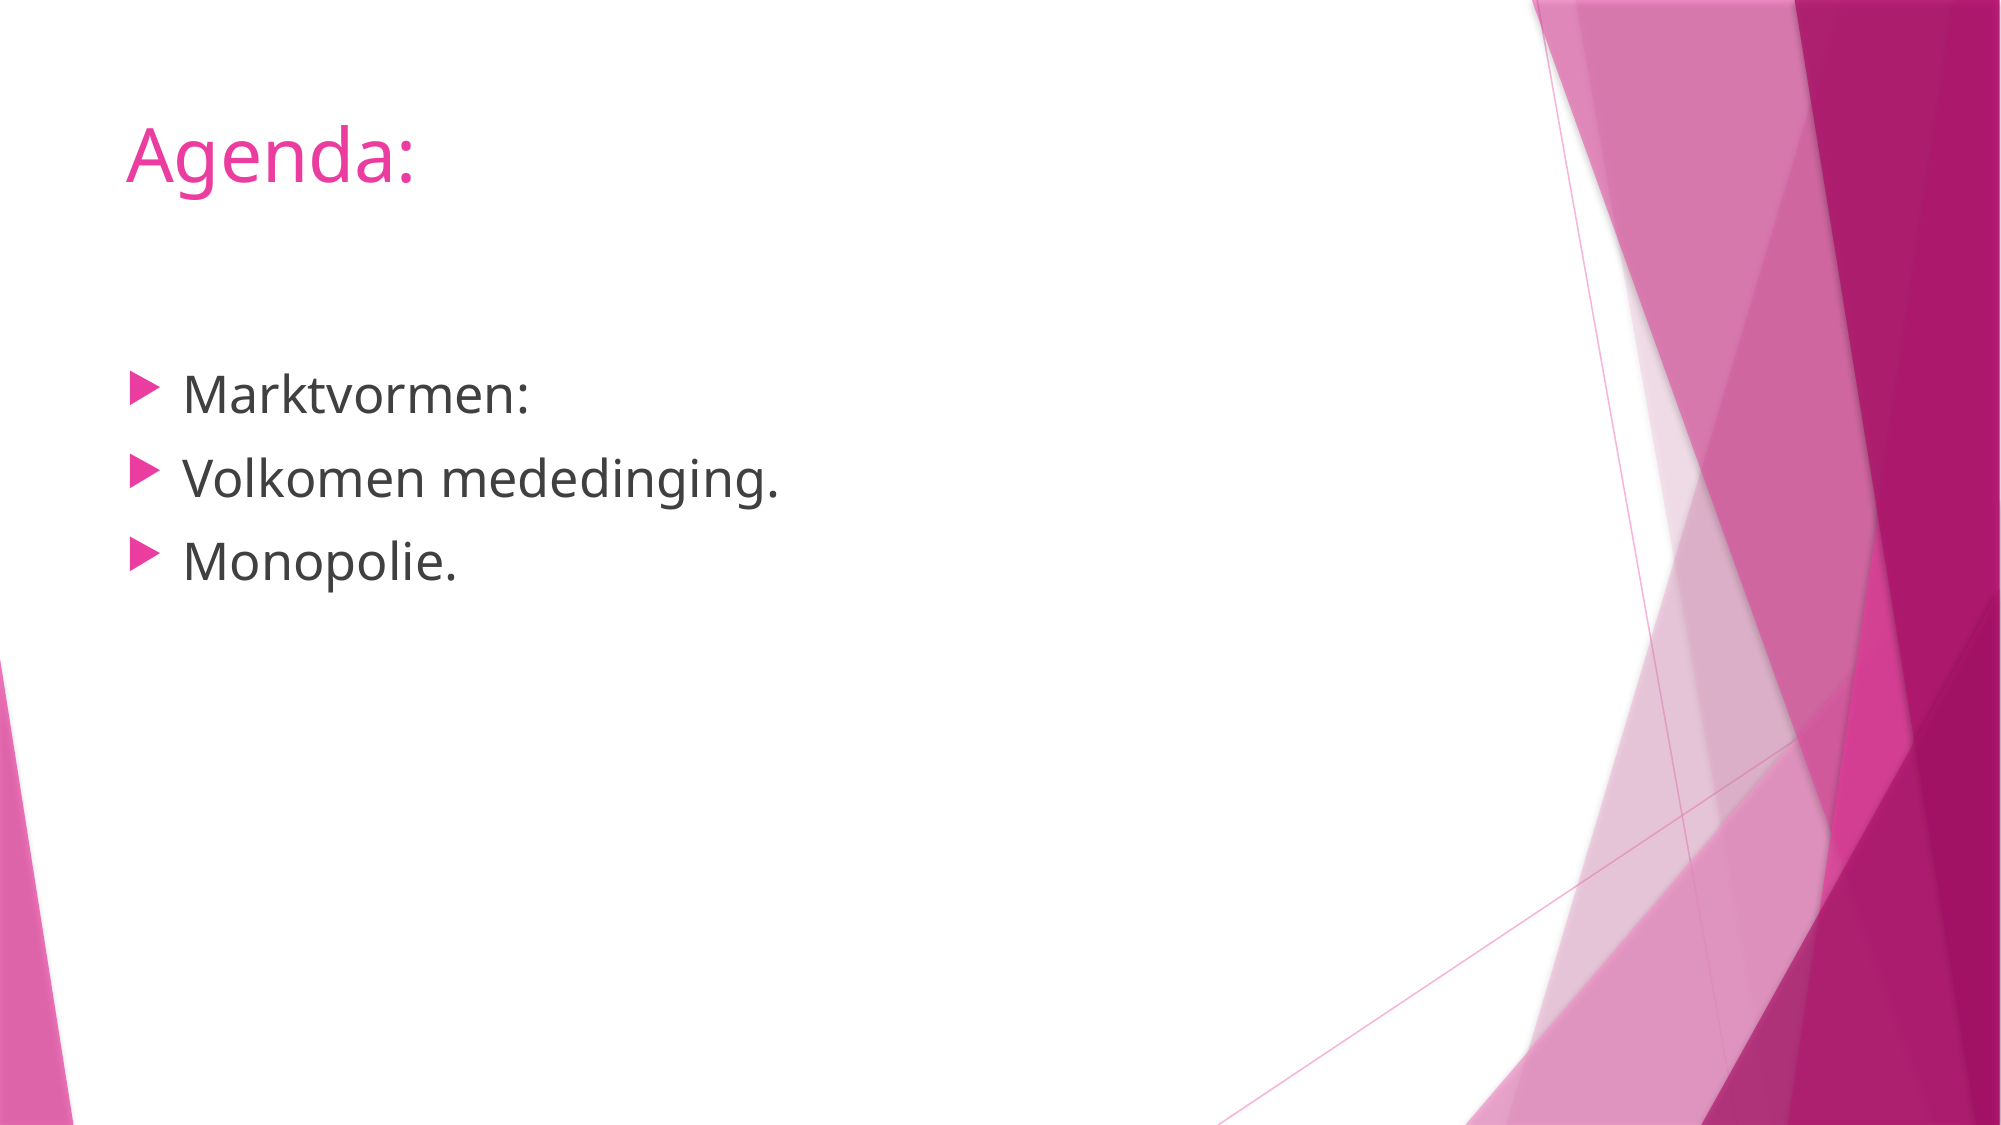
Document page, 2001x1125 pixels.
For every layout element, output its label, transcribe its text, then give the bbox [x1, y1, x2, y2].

list Marktvormen: Volkomen mededinging. Monopolie. [111, 354, 1522, 992]
title Agenda: [111, 99, 1522, 317]
